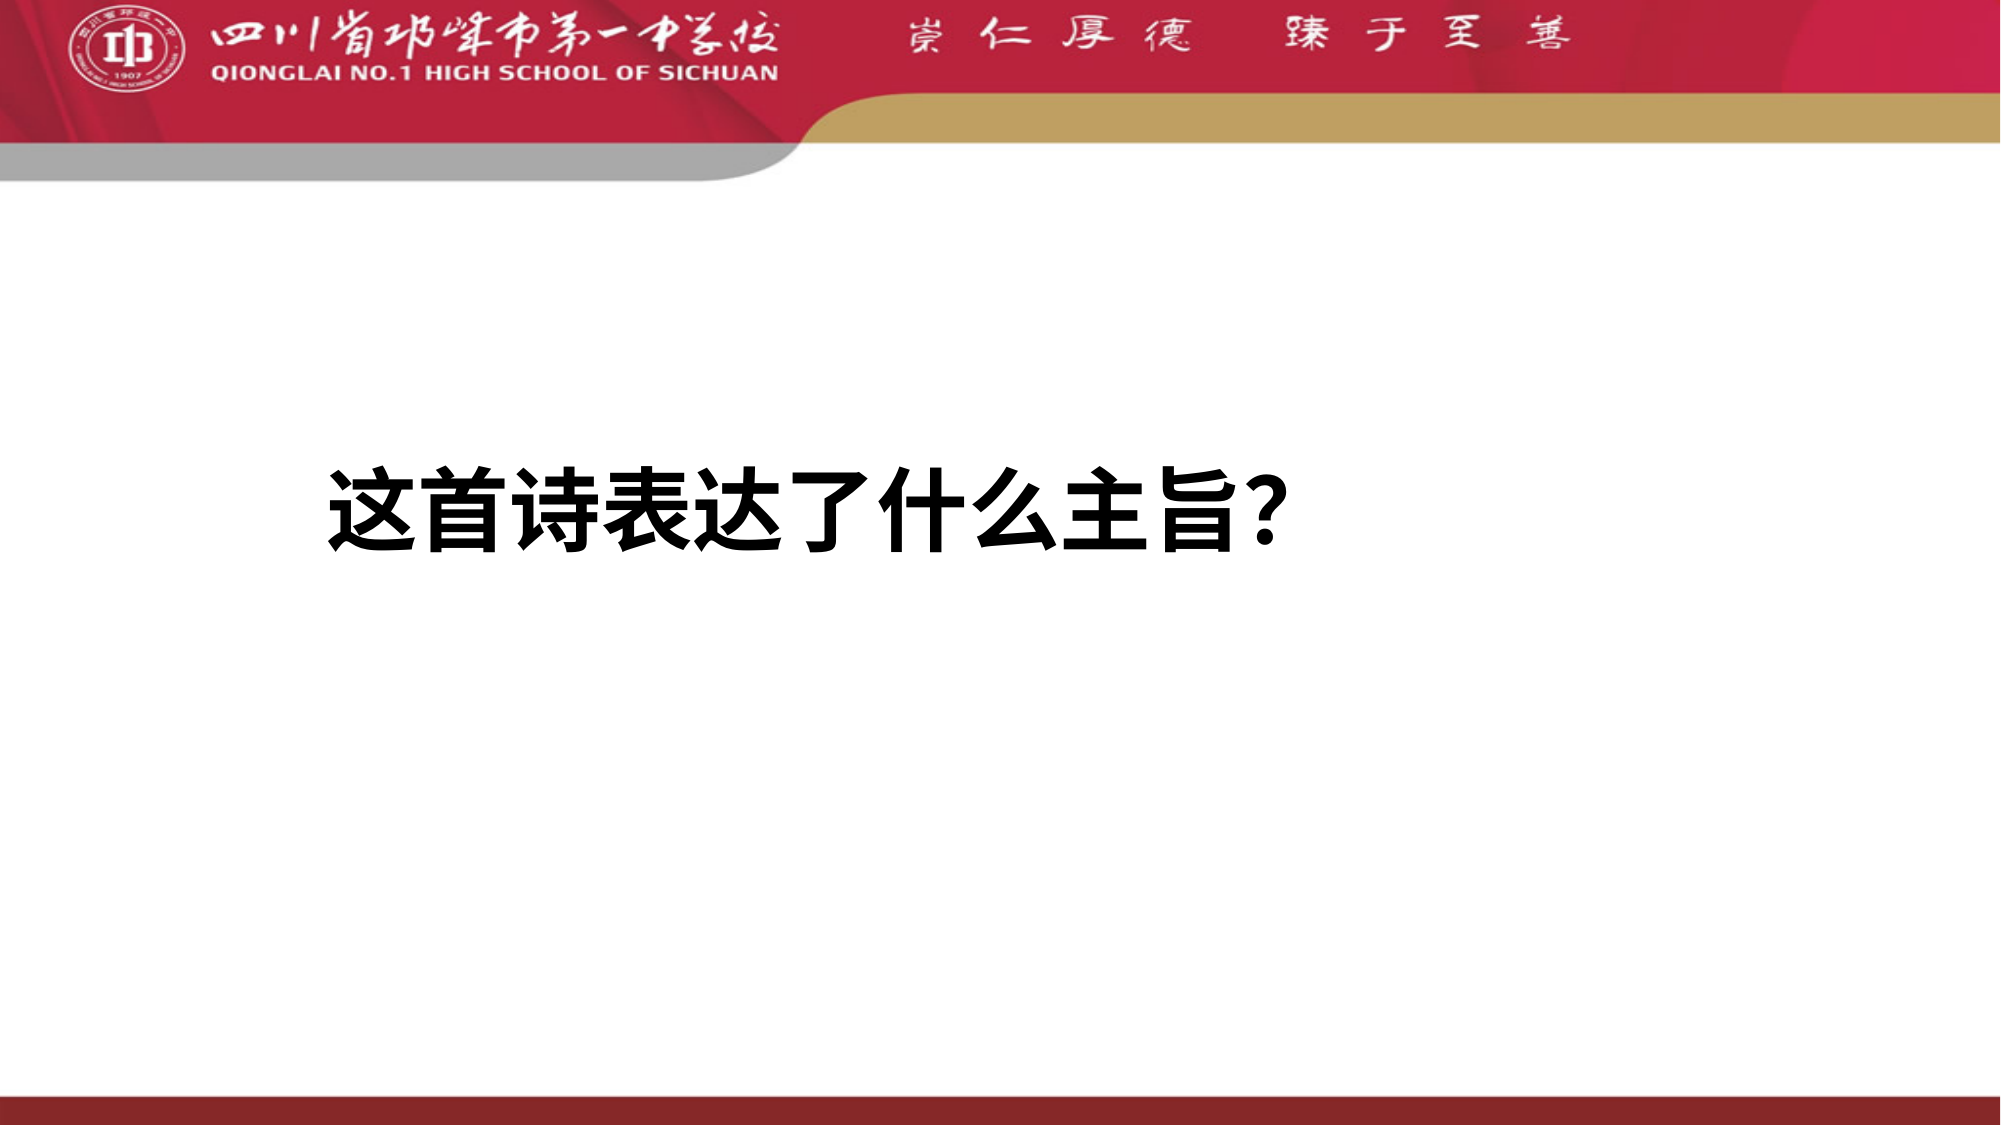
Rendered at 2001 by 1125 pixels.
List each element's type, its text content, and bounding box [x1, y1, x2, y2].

text_box 这首诗表达了什么主旨？ [297, 438, 1654, 578]
picture [0, 0, 2001, 1125]
